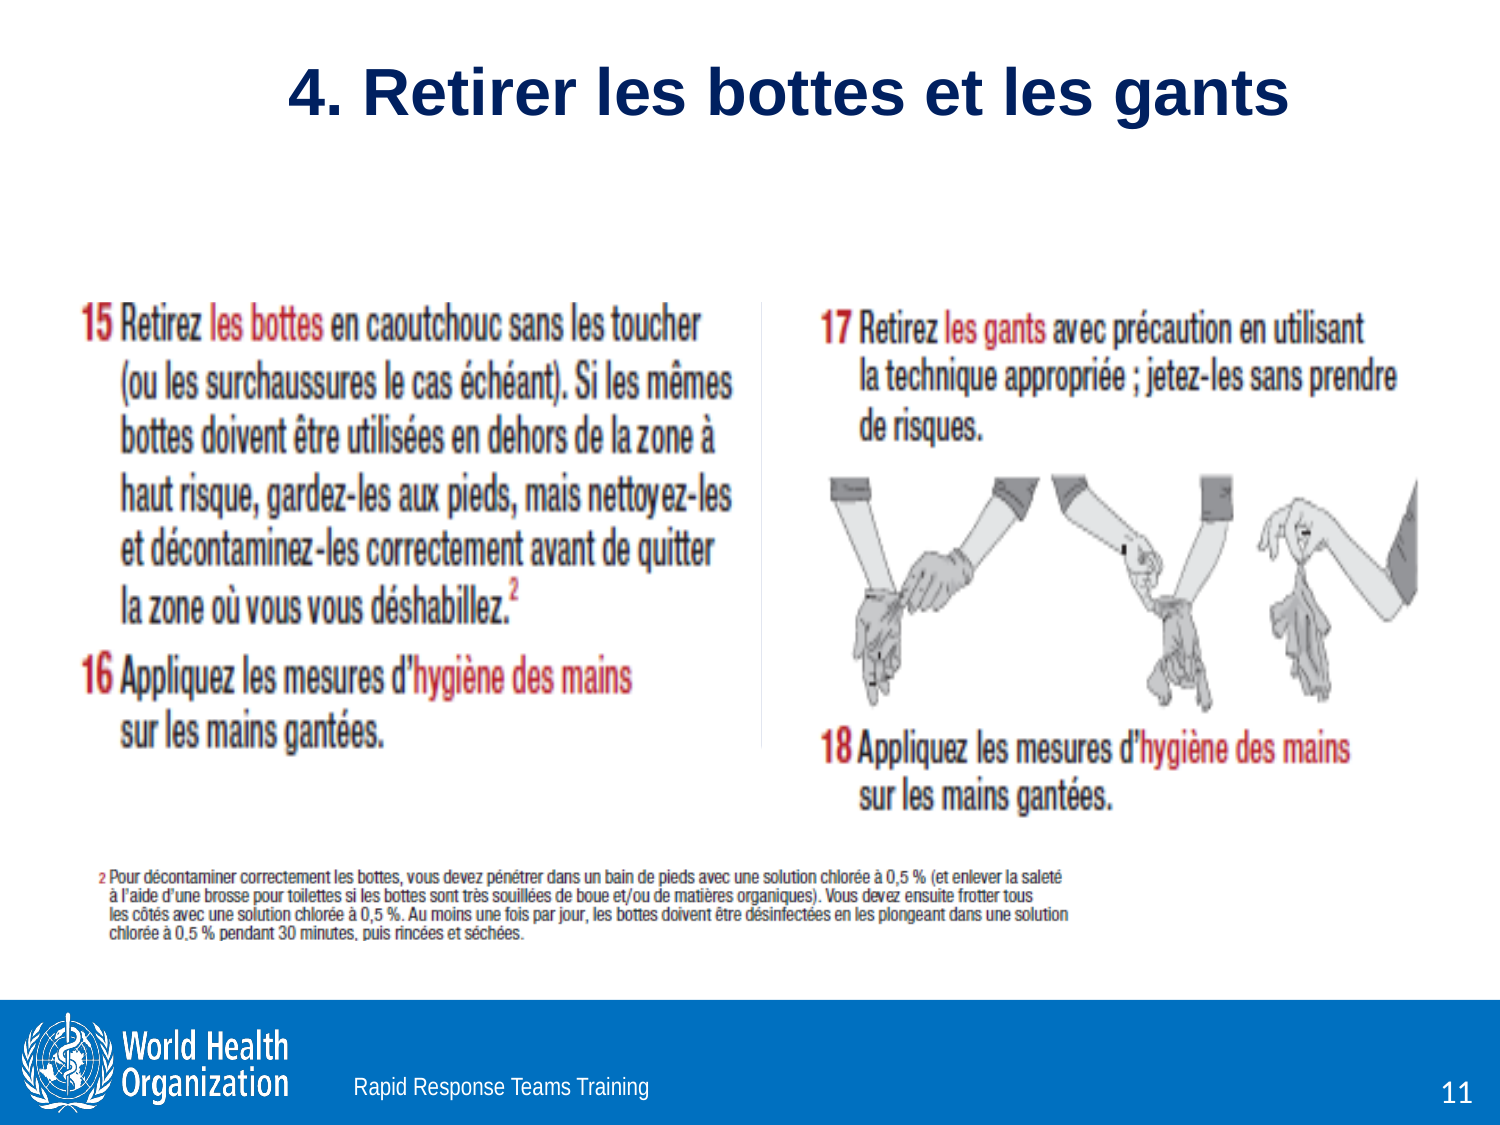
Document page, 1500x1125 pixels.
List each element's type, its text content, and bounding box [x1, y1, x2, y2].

picture [88, 869, 1075, 941]
picture [808, 302, 1436, 818]
title 4. Retirer les bottes et les gants [124, 0, 1475, 183]
picture [52, 302, 763, 757]
picture [21, 1012, 288, 1113]
